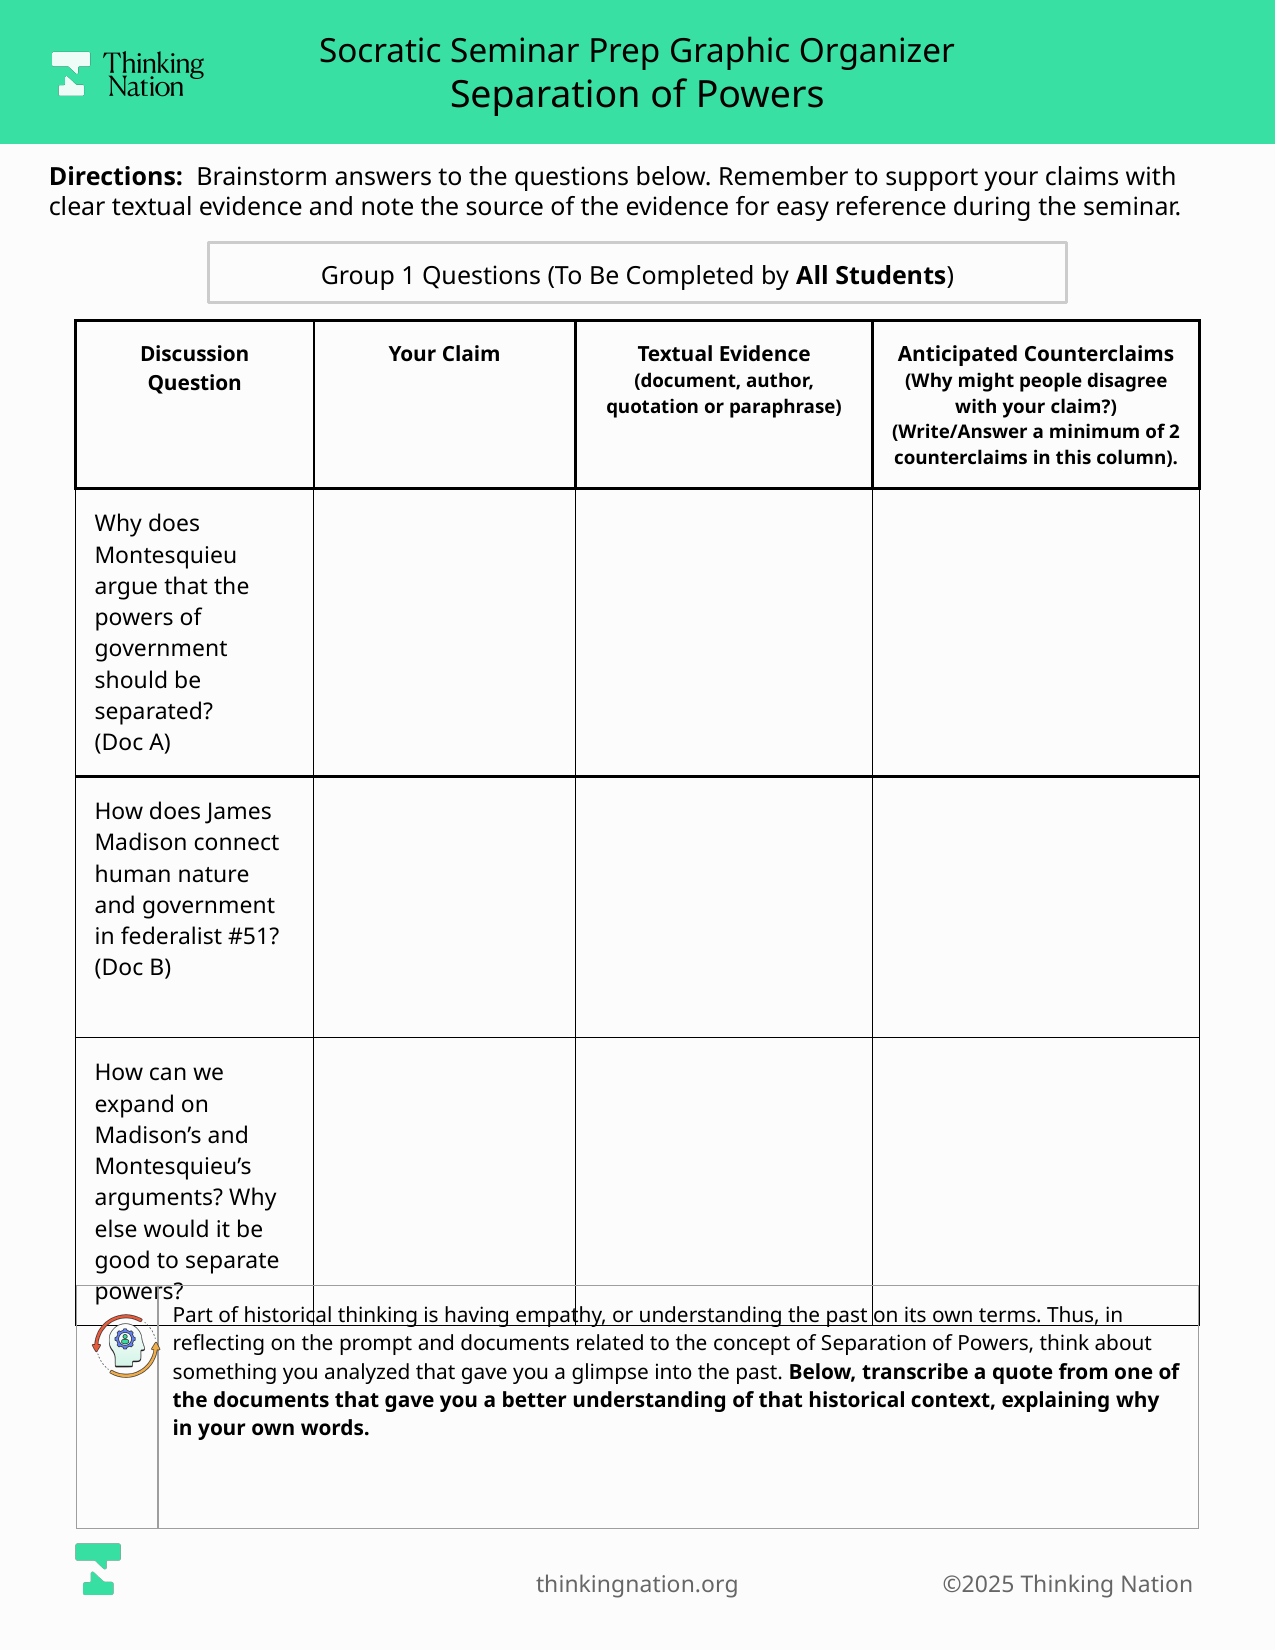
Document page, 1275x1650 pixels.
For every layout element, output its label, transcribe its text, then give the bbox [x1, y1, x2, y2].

table_header Anticipated Counterclaims (Why might people disagree with your claim?) (Write/Answer a minimum of 2 counterclaims in this column). [874, 322, 1198, 487]
picture [85, 1306, 166, 1386]
table_cell Why does Montesquieu argue that the powers of government should be separated? (Doc A) [76, 490, 313, 775]
table_cell How can we expand on Madison’s and Montesquieu’s arguments? Why else would it be good to separate powers? [76, 1038, 313, 1285]
table_cell [314, 1038, 575, 1285]
text_box thinkingnation.org [486, 1553, 789, 1605]
table_cell How does James Madison connect human nature and government in federalist #51? (Doc B) [76, 778, 313, 1037]
table_header [77, 1286, 157, 1528]
table_cell [873, 490, 1199, 775]
table_cell [873, 1038, 1199, 1285]
table_header Textual Evidence (document, author, quotation or paraphrase) [577, 322, 871, 487]
table_header Discussion Question [77, 322, 313, 487]
picture [62, 1533, 134, 1605]
table_header Part of historical thinking is having empathy, or understanding the past on its own terms. Thus, in reflecting on the prompt and documents related to the concept of Separation of Powers, think about something you analyzed that gave you a glimpse into the past. Below, transcribe a quote from one of the documents that gave you a better understanding of that historical context, explaining why in your own words. [159, 1286, 1198, 1528]
text_box Directions: Brainstorm answers to the questions below. Remember to support your claims with clear textual evidence and note the source of the evidence for easy reference during the seminar. [31, 143, 1243, 238]
text_box Socratic Seminar Prep Graphic Organizer Separation of Powers [0, 0, 1275, 144]
table_cell [576, 1038, 872, 1285]
text_box Group 1 Questions (To Be Completed by All Students) [208, 242, 1067, 303]
table_cell [314, 490, 575, 775]
table_cell [314, 778, 575, 1037]
table_cell [576, 490, 872, 775]
text_box ©2025 Thinking Nation [907, 1553, 1210, 1605]
table_header Your Claim [315, 322, 574, 487]
table_cell [576, 778, 872, 1037]
picture [35, 37, 210, 110]
table_cell [873, 778, 1199, 1037]
